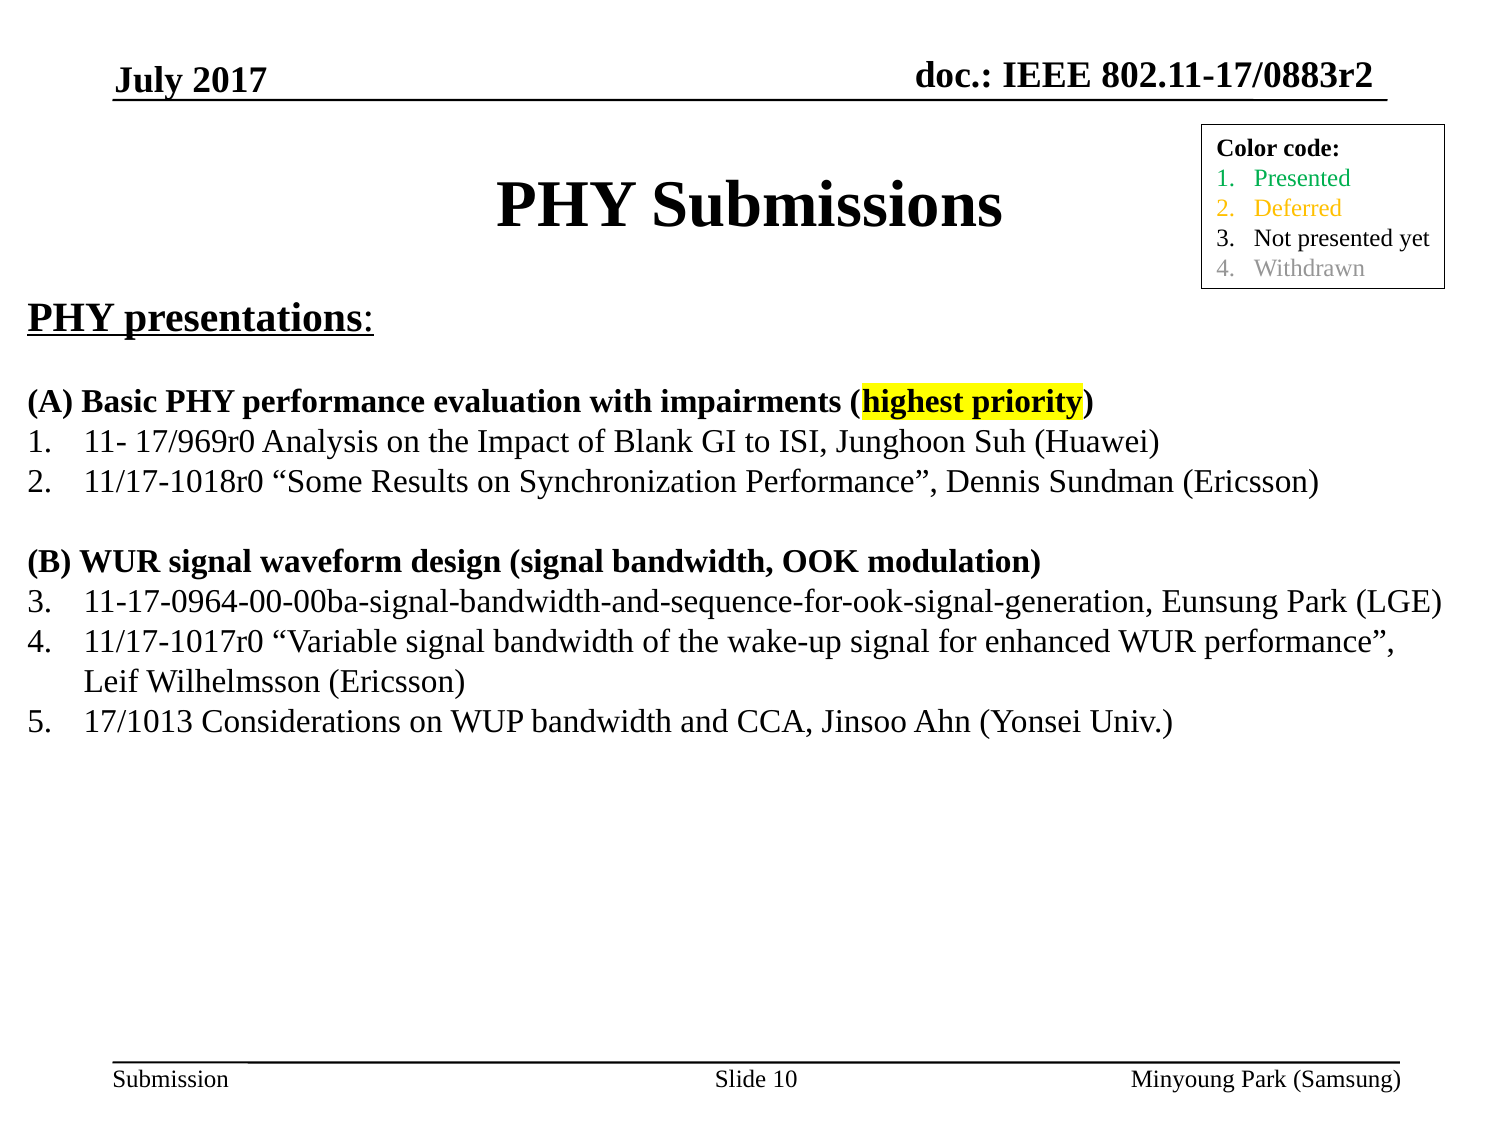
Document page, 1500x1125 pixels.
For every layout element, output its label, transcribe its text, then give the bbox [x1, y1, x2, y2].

footer Minyoung Park (Samsung) [949, 1061, 1402, 1093]
title PHY Submissions [112, 112, 1388, 282]
text_box Color code: Presented Deferred Not presented yet Withdrawn [1201, 124, 1445, 289]
slide_number Slide 10 [712, 1061, 800, 1093]
text_box PHY presentations: (A) Basic PHY performance evaluation with impairments (highest priority) 11- 17/969r0 Analysis on the Impact of Blank GI to ISI, Junghoon Suh (Huawei) 11/17-1018r0 “Some Results on Synchronization Performance”, Dennis Sundman (Ericsson) (B) WUR signal waveform design (signal bandwidth, OOK modulation) 11-17-0964-00-00ba-signal-bandwidth-and-sequence-for-ook-signal-generation, Eunsung Park (LGE) 11/17-1017r0 “Variable signal bandwidth of the wake-up signal for enhanced WUR performance”, Leif Wilhelmsson (Ericsson) 17/1013 Considerations on WUP bandwidth and CCA, Jinsoo Ahn (Yonsei Univ.) [12, 282, 1475, 827]
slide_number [114, 54, 374, 101]
